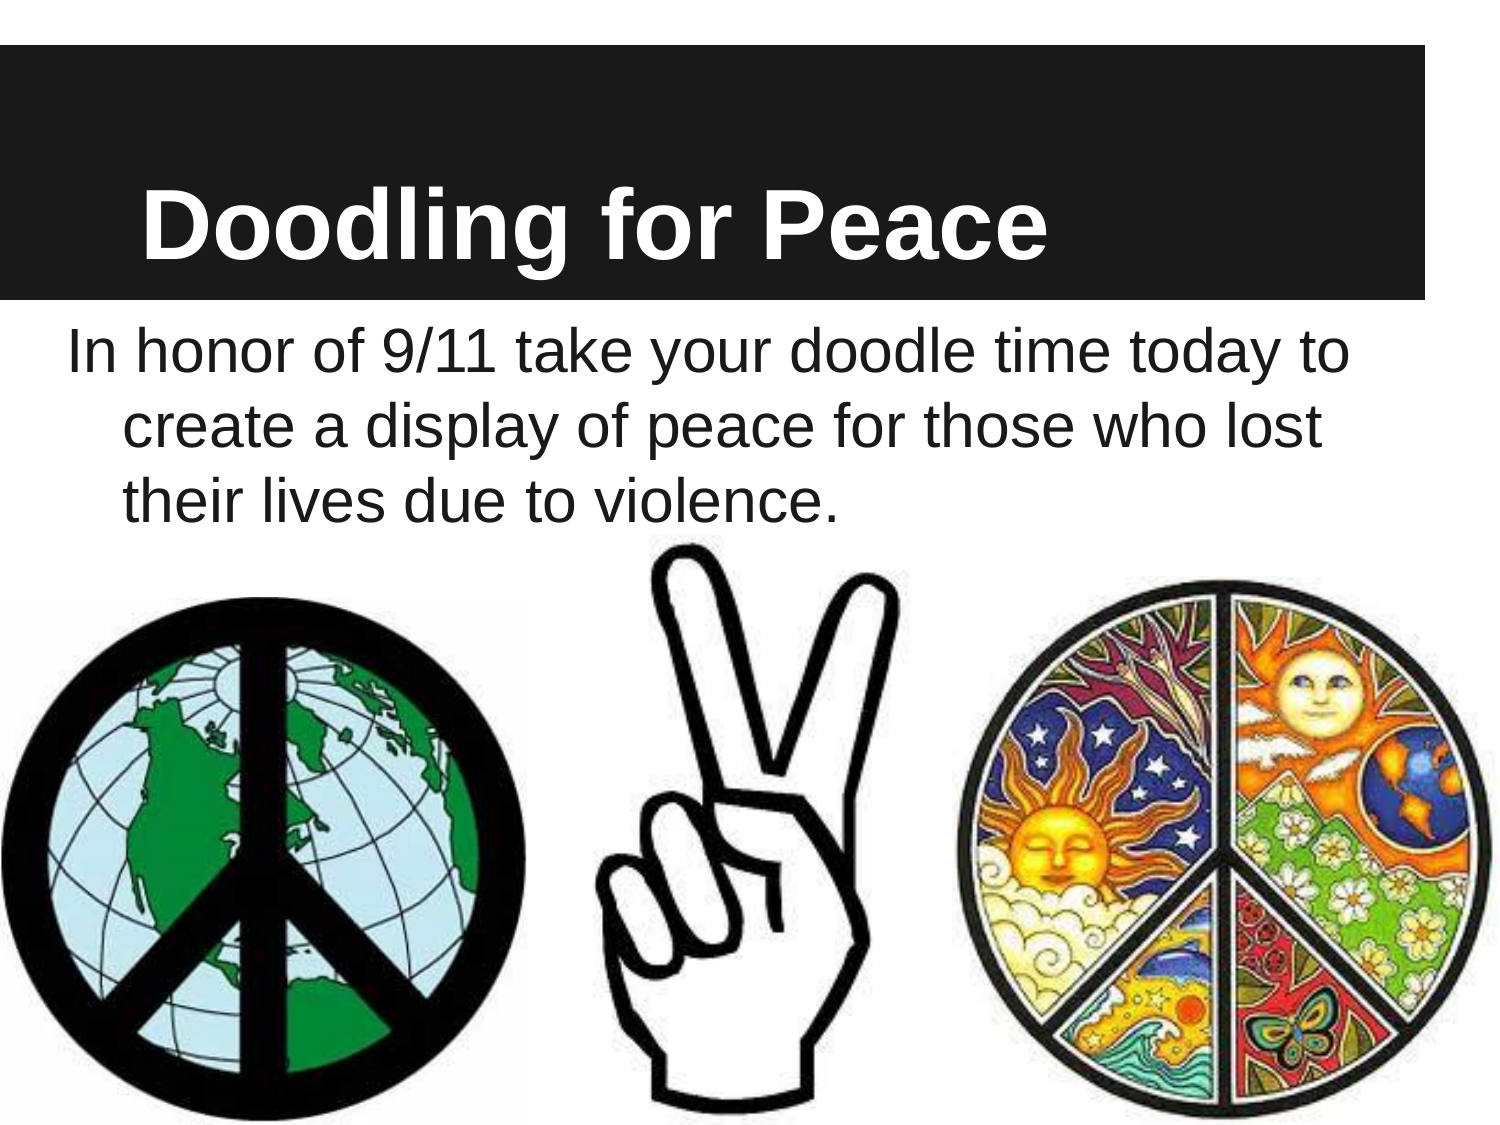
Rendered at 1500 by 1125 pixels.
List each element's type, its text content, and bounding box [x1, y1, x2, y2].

text_box [501, 535, 952, 1125]
title Doodling for Peace [75, 76, 1425, 295]
text_box [951, 576, 1500, 1125]
list In honor of 9/11 take your doodle time today to create a display of peace for those who lost their lives due to violence. [51, 294, 1402, 597]
text_box [0, 597, 528, 1125]
